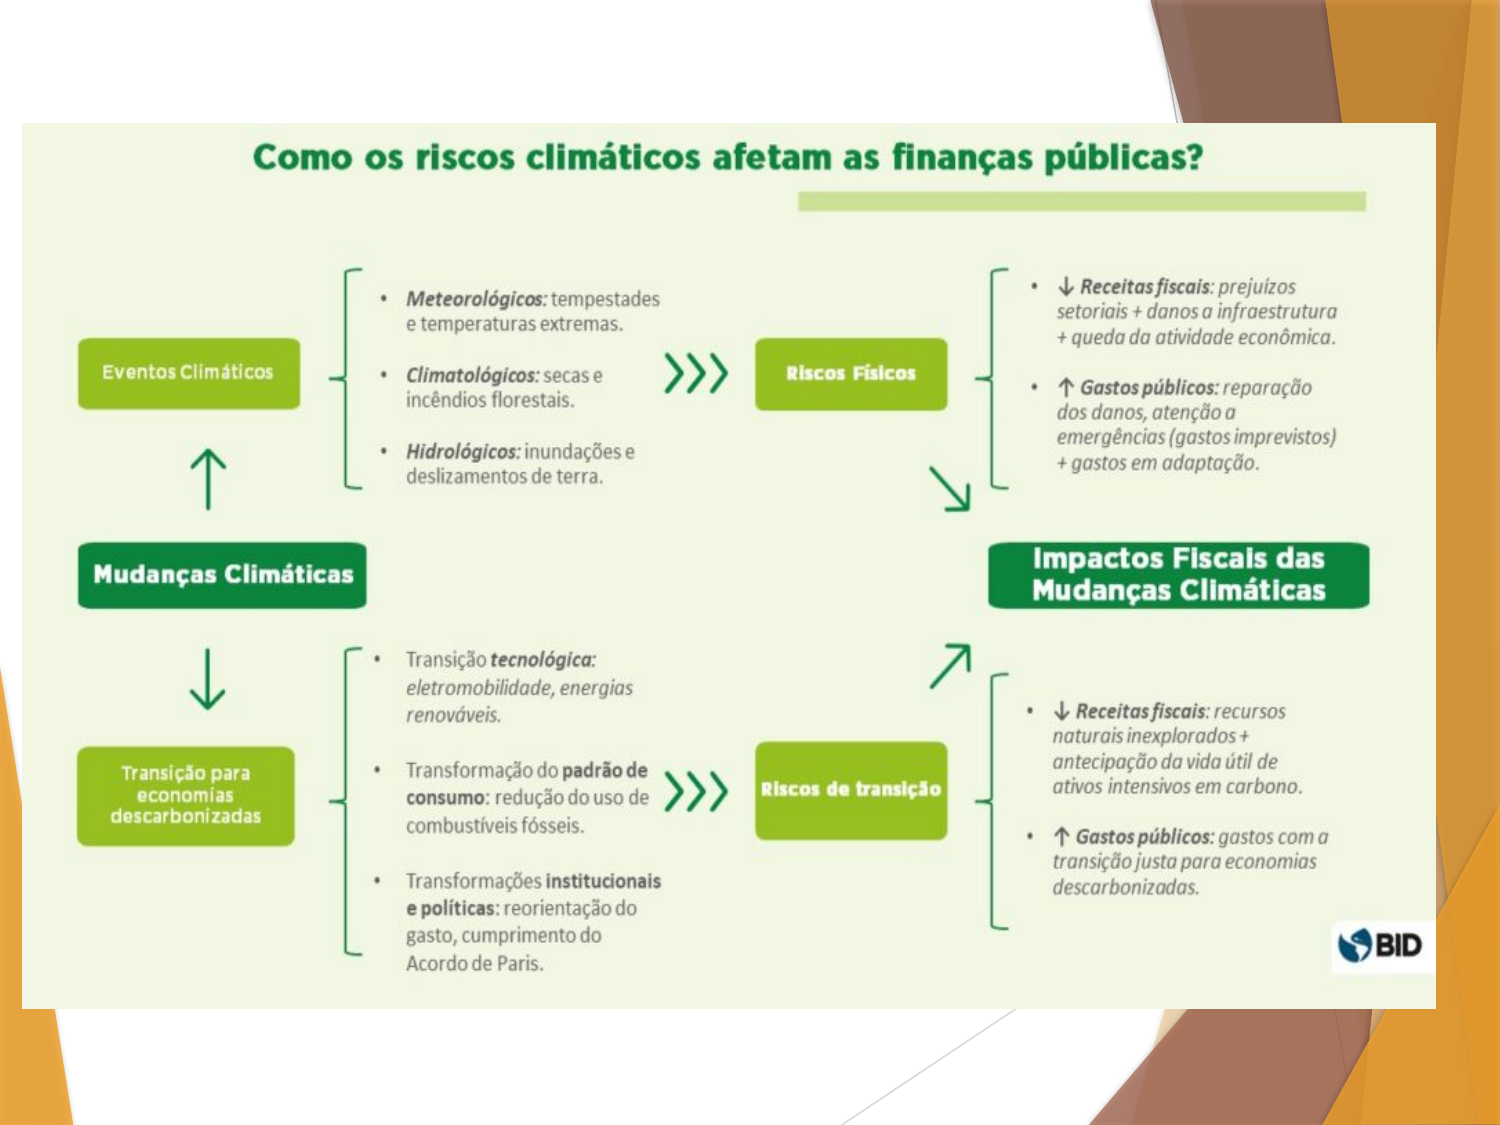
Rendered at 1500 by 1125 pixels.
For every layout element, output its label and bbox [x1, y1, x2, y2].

list [22, 123, 1436, 1009]
